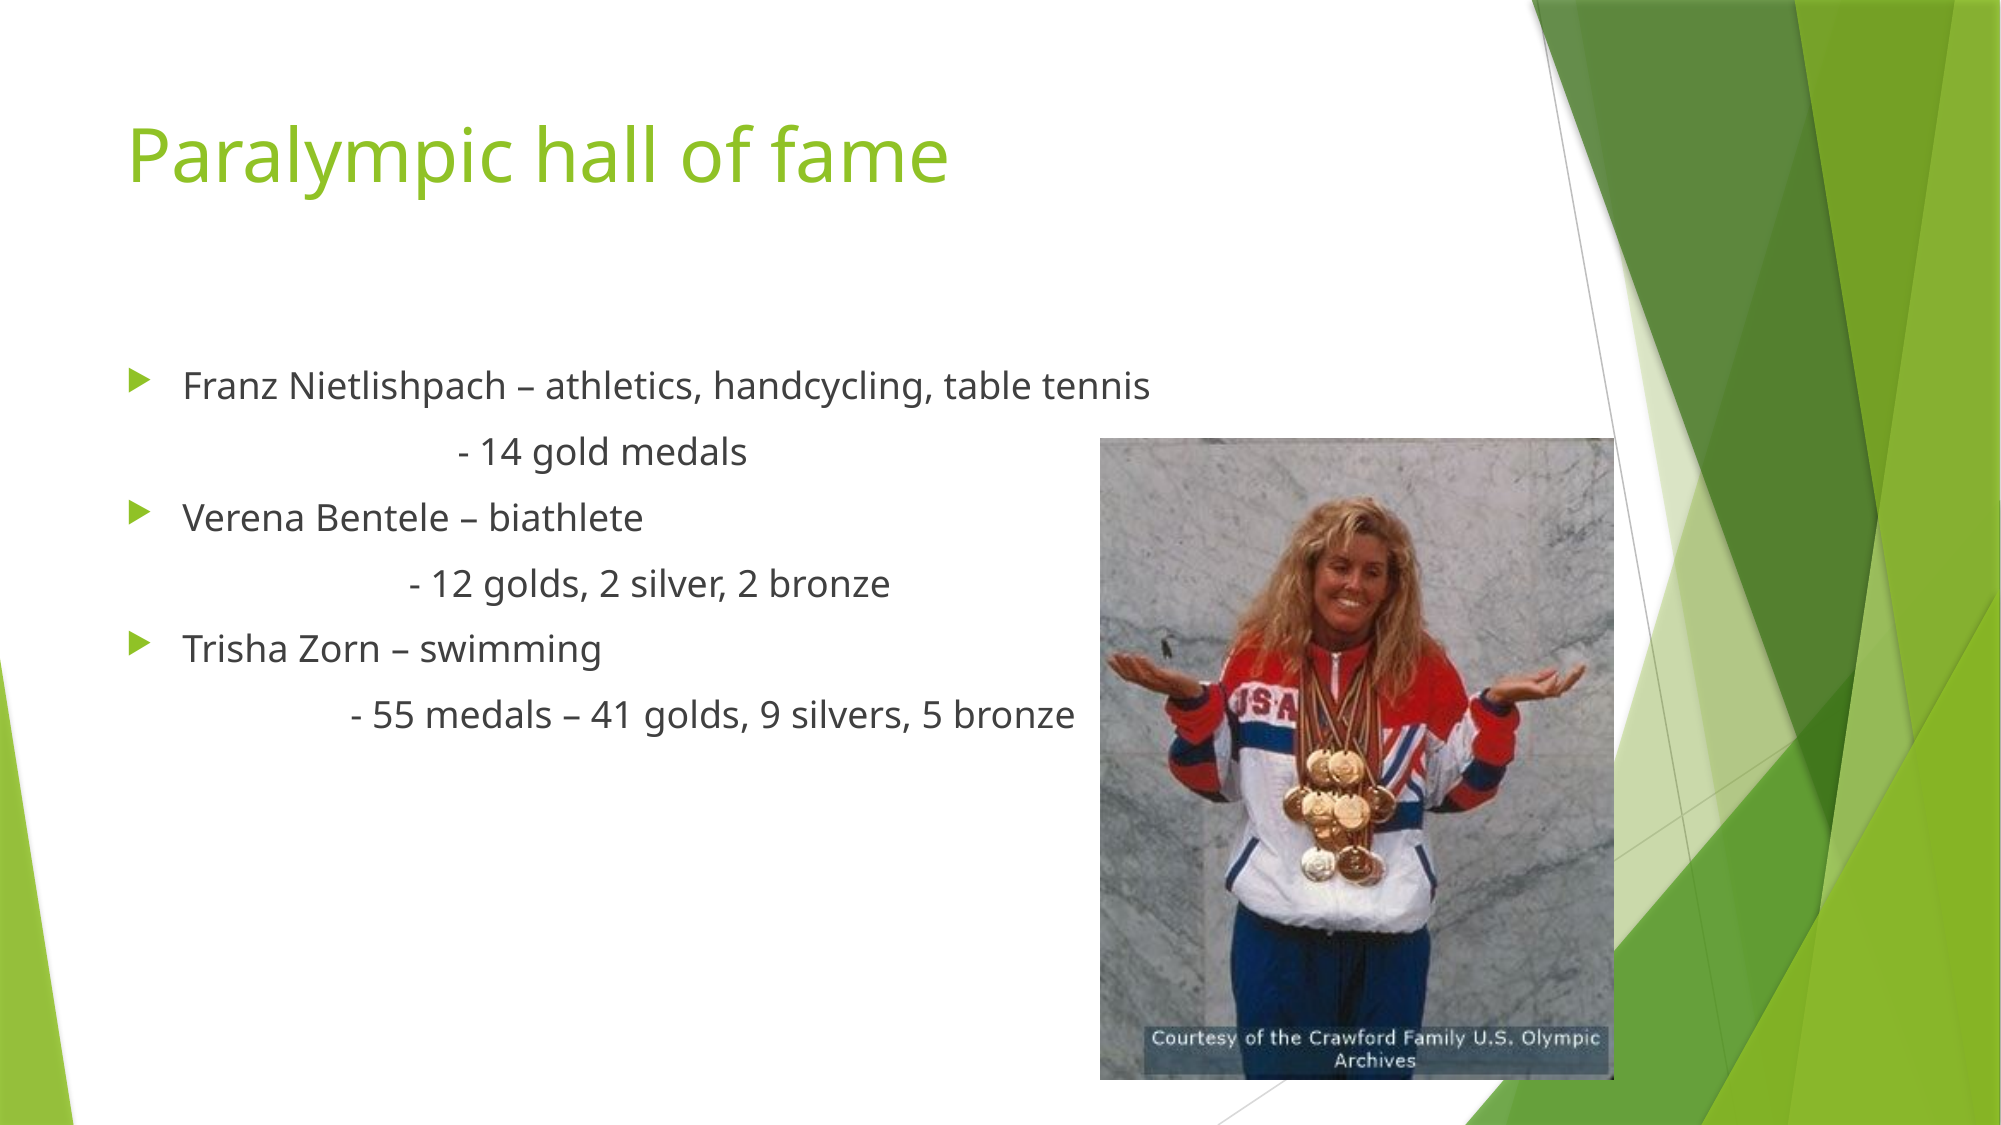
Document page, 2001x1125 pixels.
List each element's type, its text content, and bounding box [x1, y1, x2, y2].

picture [1099, 437, 1614, 1080]
list Franz Nietlishpach – athletics, handcycling, table tennis - 14 gold medals Verena Bentele – biathlete - 12 golds, 2 silver, 2 bronze Trisha Zorn – swimming - 55 medals – 41 golds, 9 silvers, 5 bronze [111, 354, 1522, 992]
title Paralympic hall of fame [111, 99, 1522, 317]
